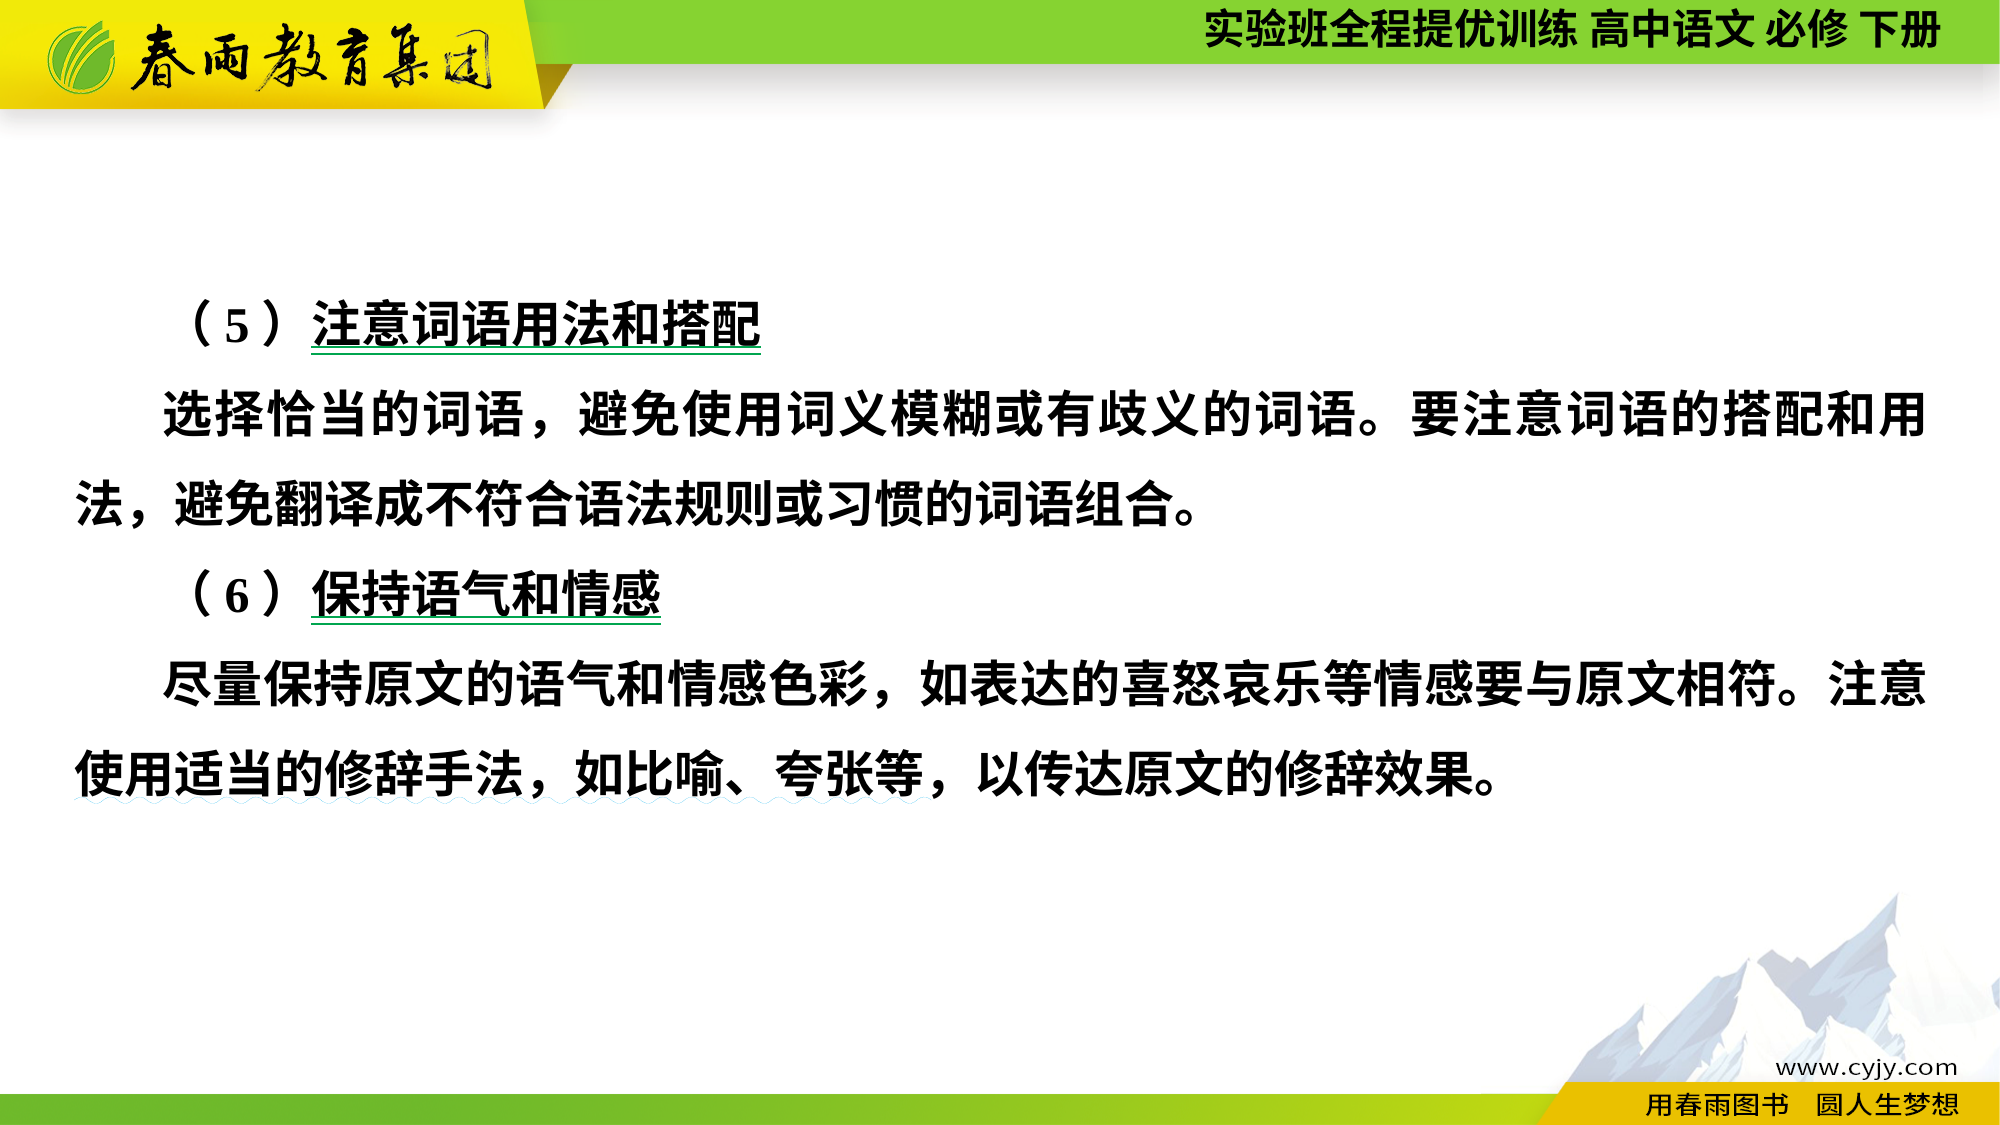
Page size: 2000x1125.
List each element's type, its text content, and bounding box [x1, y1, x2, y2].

picture [0, 0, 2000, 1125]
list （5）注意词语用法和搭配 选择恰当的词语，避免使用词义模糊或有歧义的词语。要注意词语的搭配和用法，避免翻译成不符合语法规则或习惯的词语组合。 （6）保持语气和情感 尽量保持原文的语气和情感色彩，如表达的喜怒哀乐等情感要与原文相符。注意使用适当的修辞手法，如比喻、夸张等，以传达原文的修辞效果。 [59, 255, 1944, 816]
